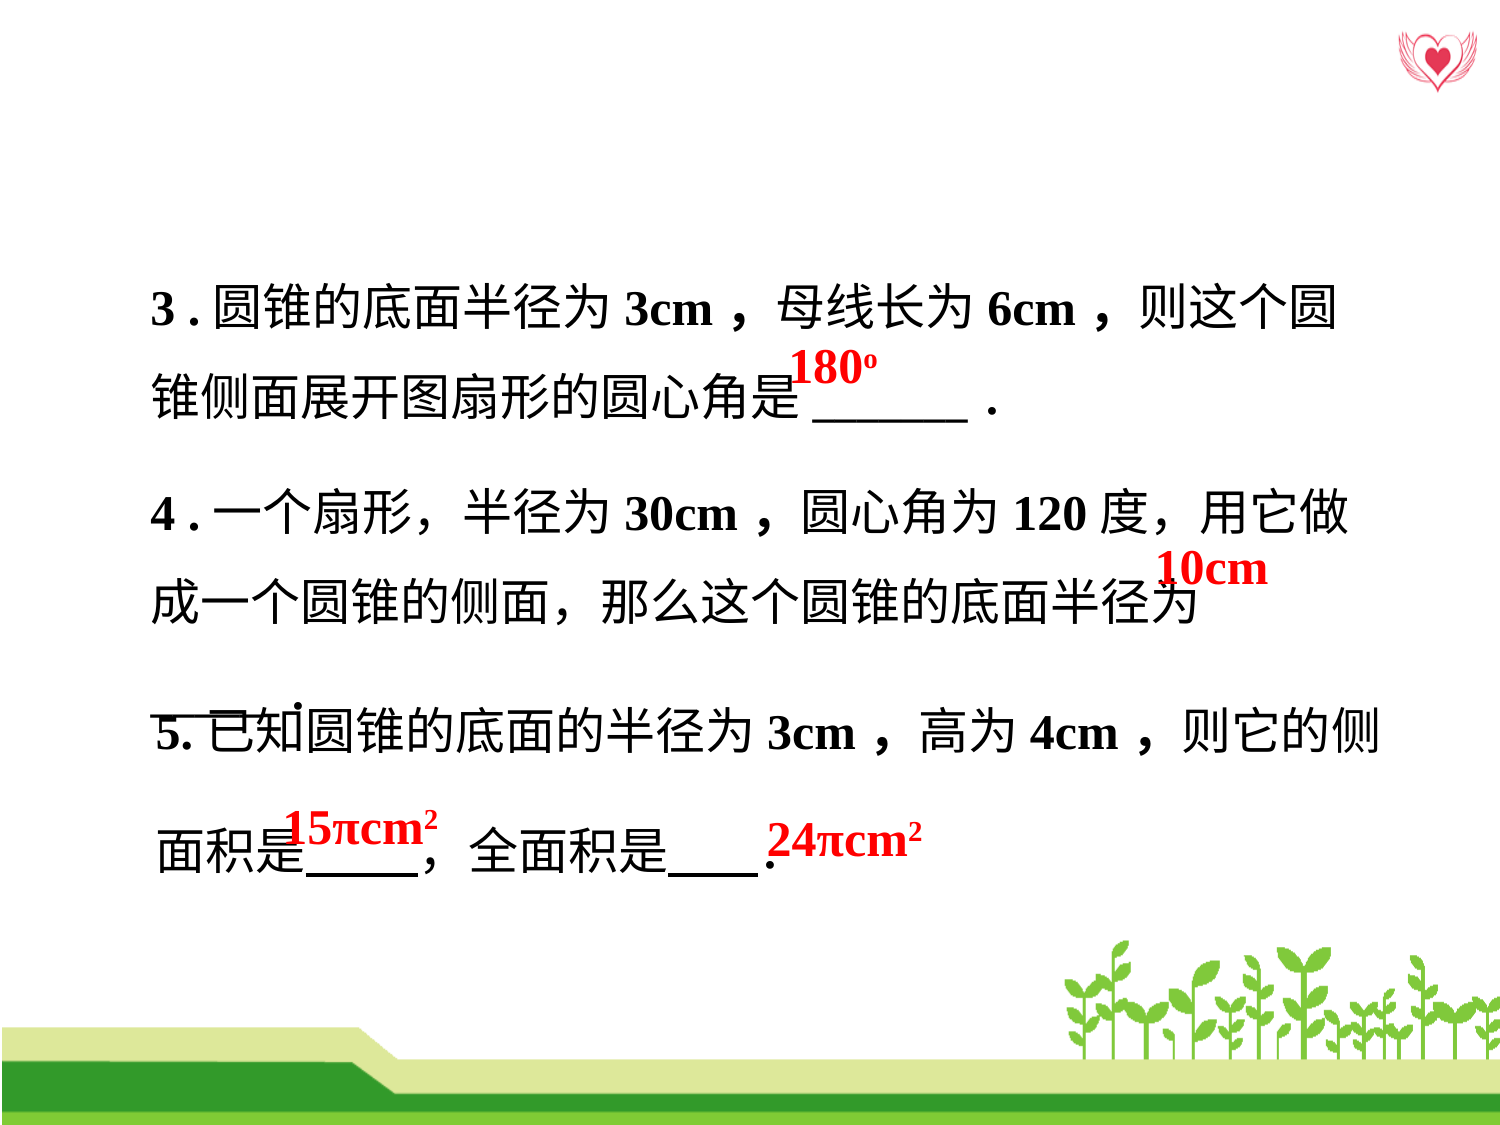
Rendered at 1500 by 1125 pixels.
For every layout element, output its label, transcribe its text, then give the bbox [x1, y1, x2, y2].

picture [0, 0, 1500, 1125]
text_box 10cm [1139, 527, 1313, 602]
text_box 15πcm2 [267, 786, 454, 862]
text_box 24πcm2 [751, 798, 938, 874]
text_box 180o [773, 326, 924, 401]
text_box 3 .圆锥的底面半径为3cm，母线长为6cm，则这个圆锥侧面展开图扇形的圆心角是_______． 4 .一个扇形，半径为30cm，圆心角为120度，用它做成一个圆锥的侧面，那么这个圆锥的底面半径为_____ ． [135, 237, 1376, 843]
text_box 5.已知圆锥的底面的半径为3cm，高为4cm，则它的侧面积是 ，全面积是 ． [140, 632, 1417, 887]
